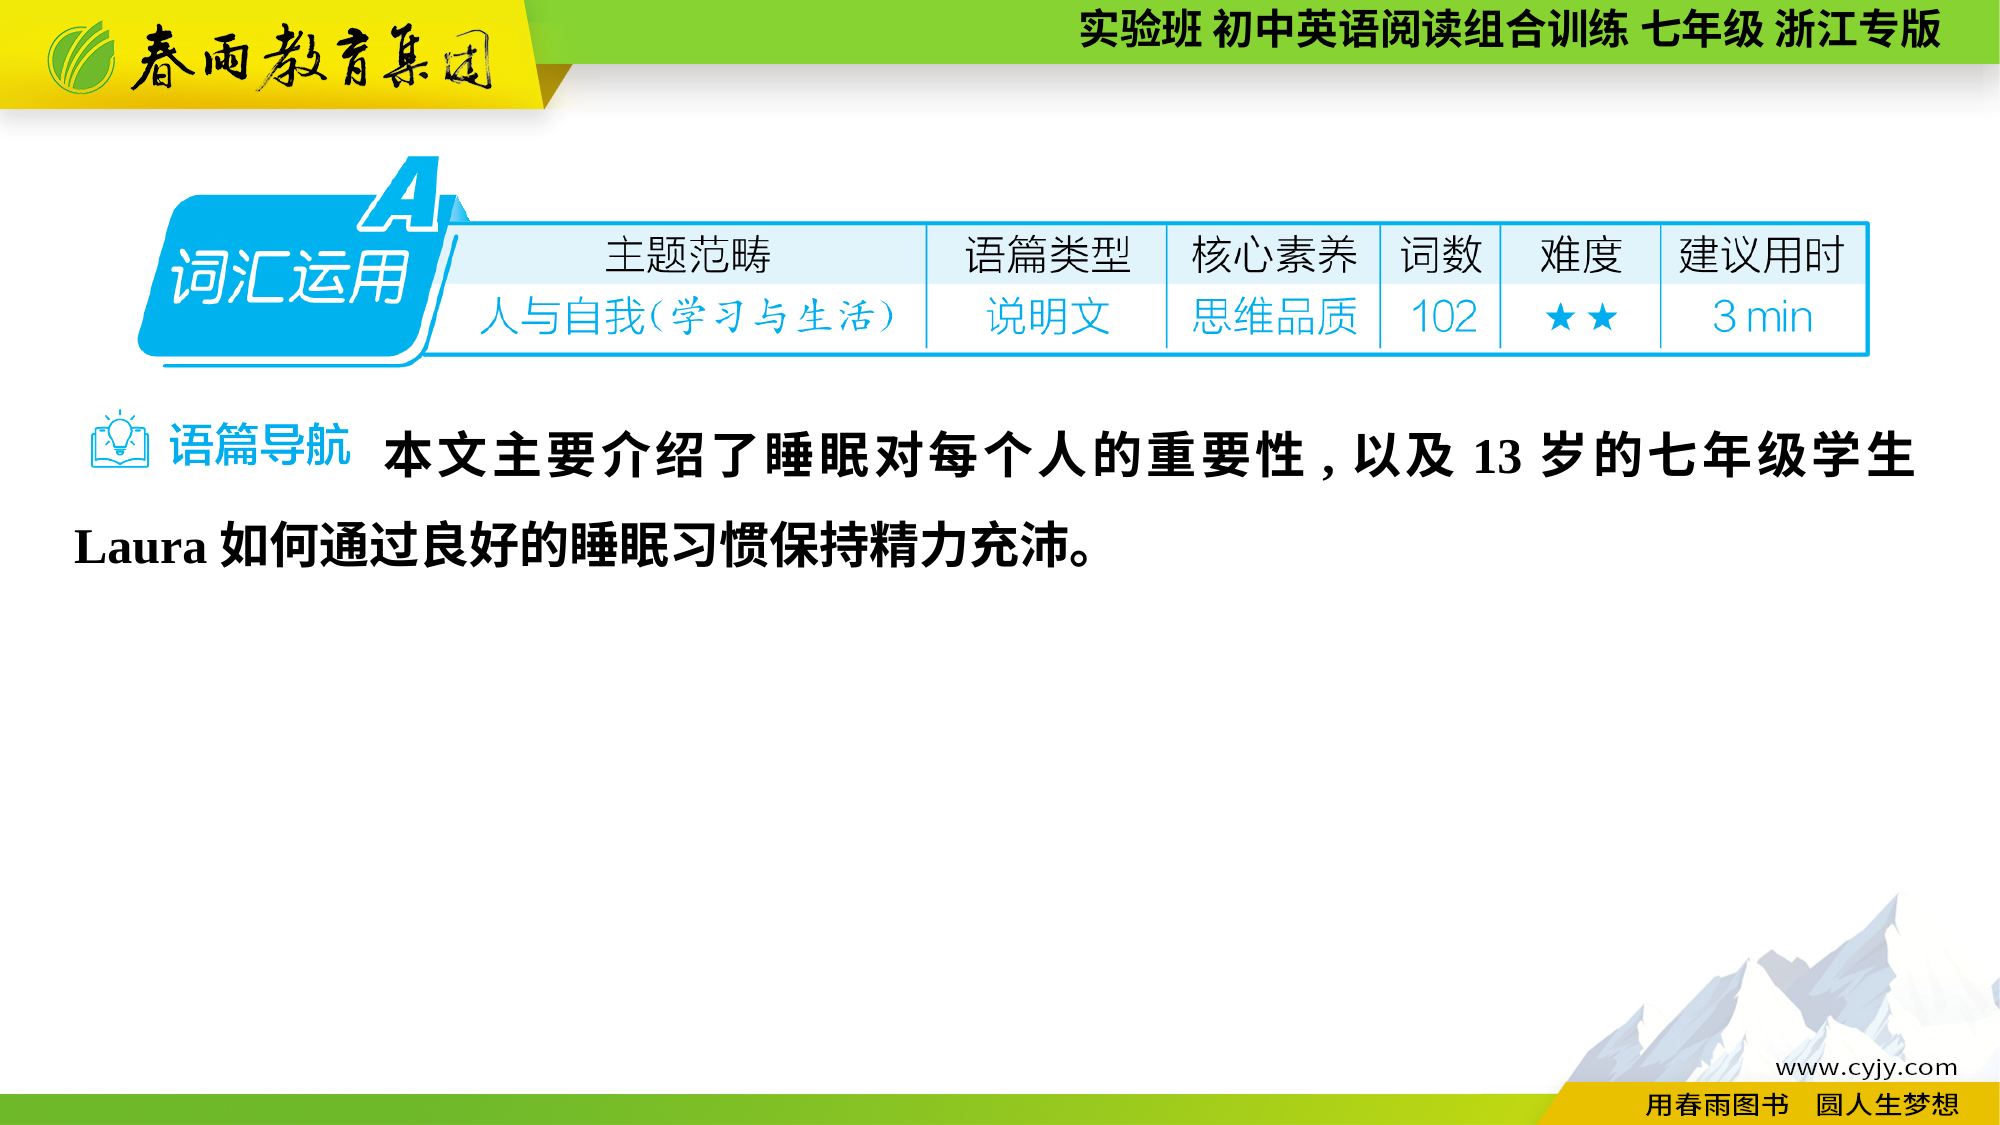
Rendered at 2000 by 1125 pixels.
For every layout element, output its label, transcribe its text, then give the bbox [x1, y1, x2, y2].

picture [0, 0, 2000, 1125]
list 本文主要介绍了睡眠对每个人的重要性,以及13岁的七年级学生Laura如何通过良好的睡眠习惯保持精力充沛。 [59, 385, 1944, 572]
